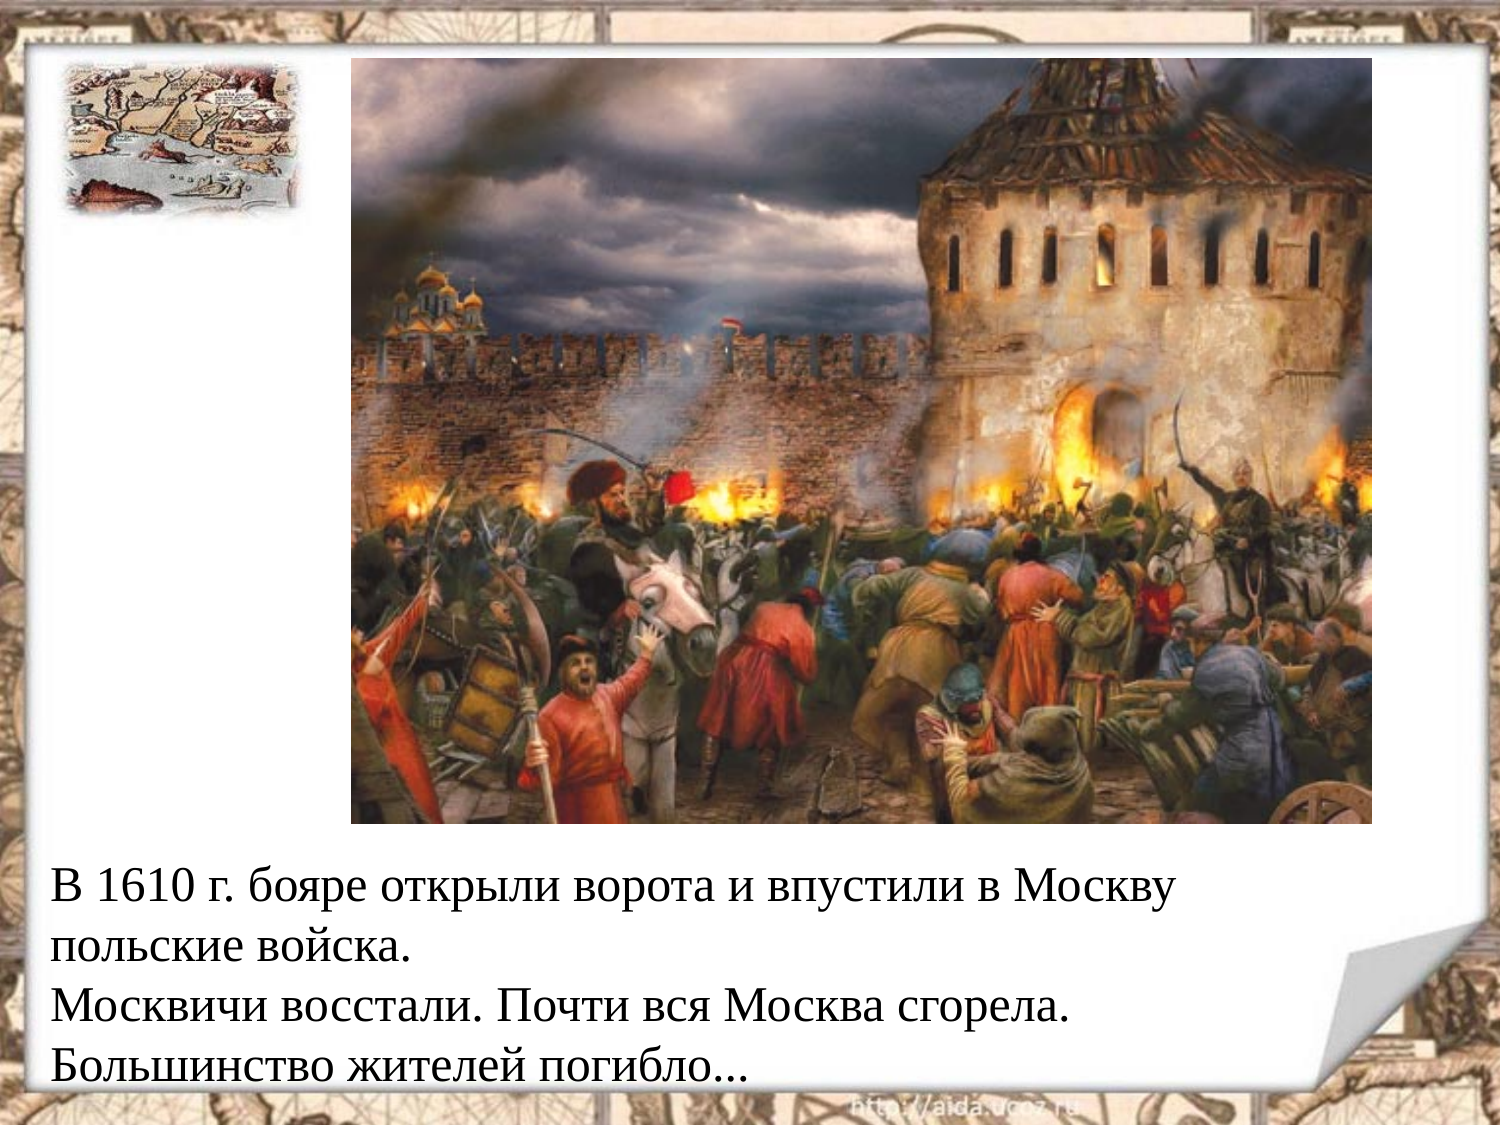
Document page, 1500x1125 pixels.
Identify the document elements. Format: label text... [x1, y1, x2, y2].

picture [0, 0, 1500, 1125]
text_box В 1610 г. бояре открыли ворота и впустили в Москву польские войска. Москвичи восстали. Почти вся Москва сгорела. Большинство жителей погибло... [35, 843, 1301, 1099]
